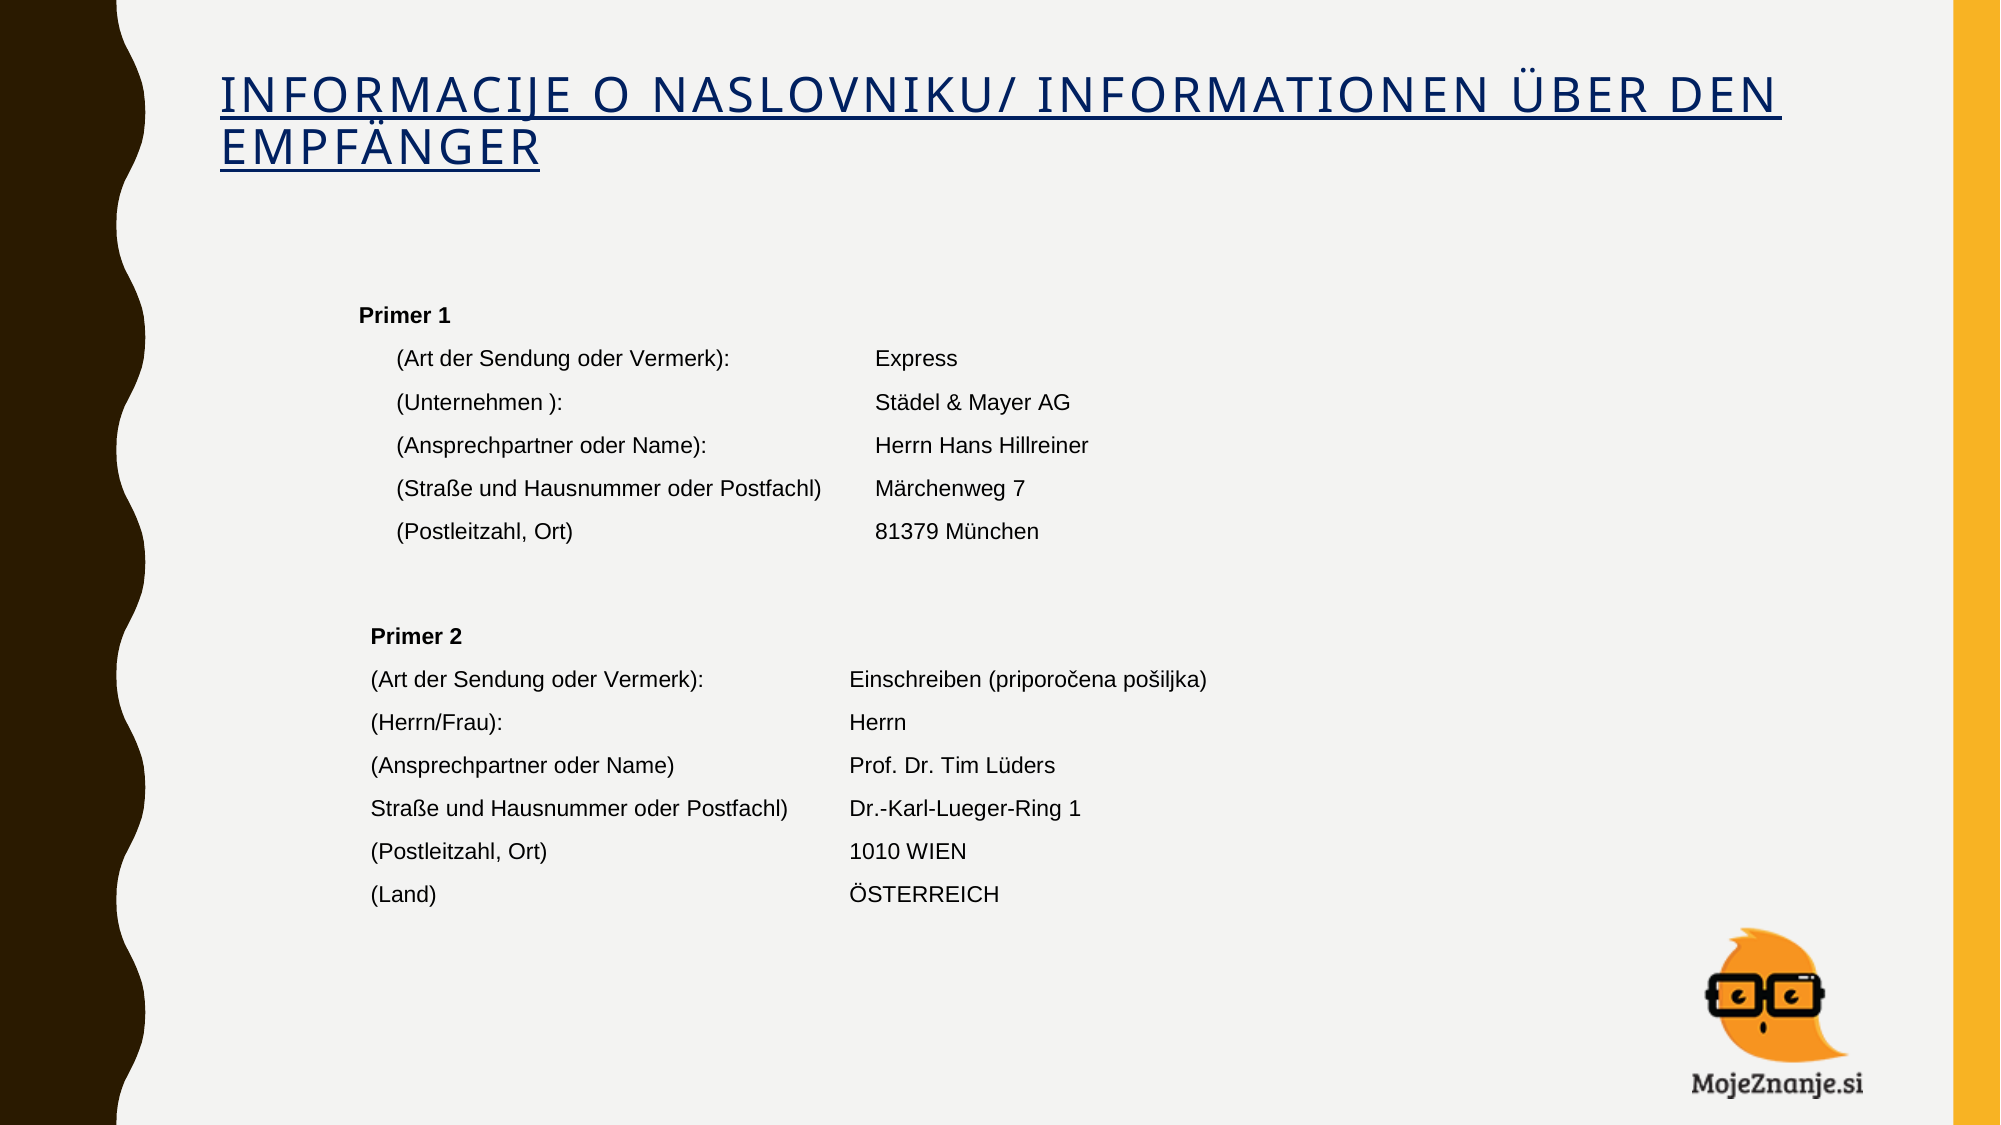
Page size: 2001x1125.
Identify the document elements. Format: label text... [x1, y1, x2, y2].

picture [1692, 926, 1863, 1099]
title Informacije o naslovniku/ Informationen über den Empfänger [205, 62, 1875, 268]
picture [333, 623, 1279, 925]
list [358, 302, 1305, 561]
